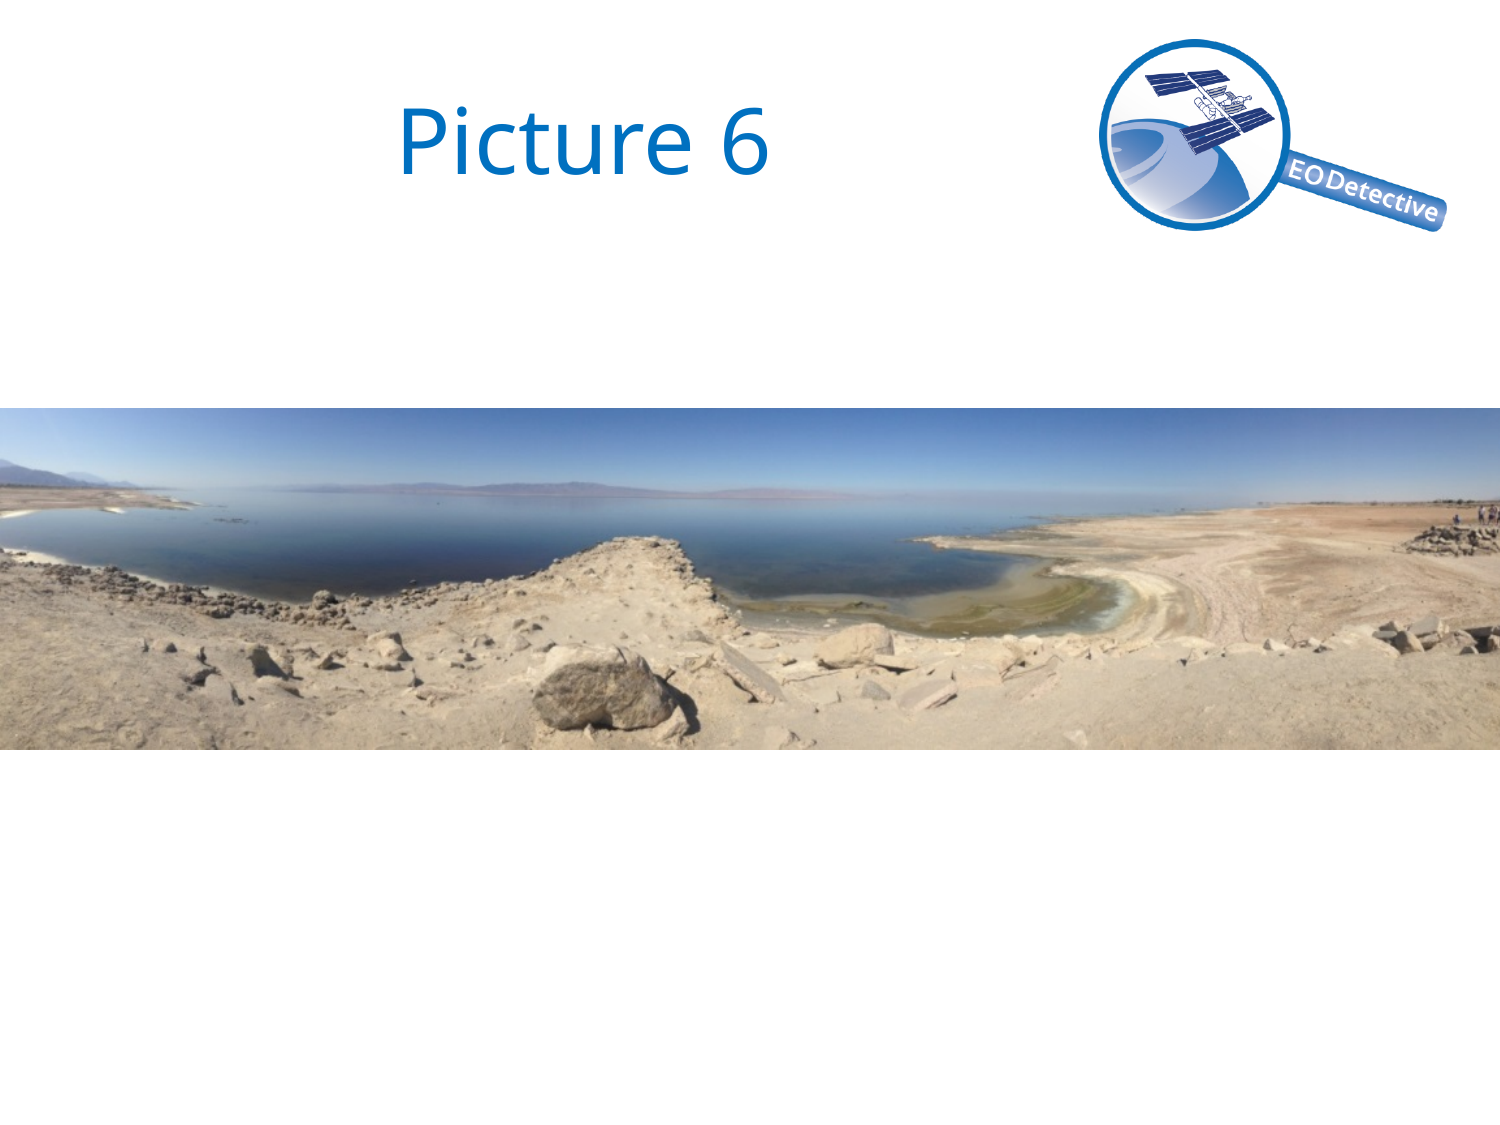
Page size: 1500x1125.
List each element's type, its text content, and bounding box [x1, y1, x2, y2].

title Picture 6 [75, 45, 1093, 232]
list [0, 408, 1500, 751]
picture [1099, 39, 1447, 232]
